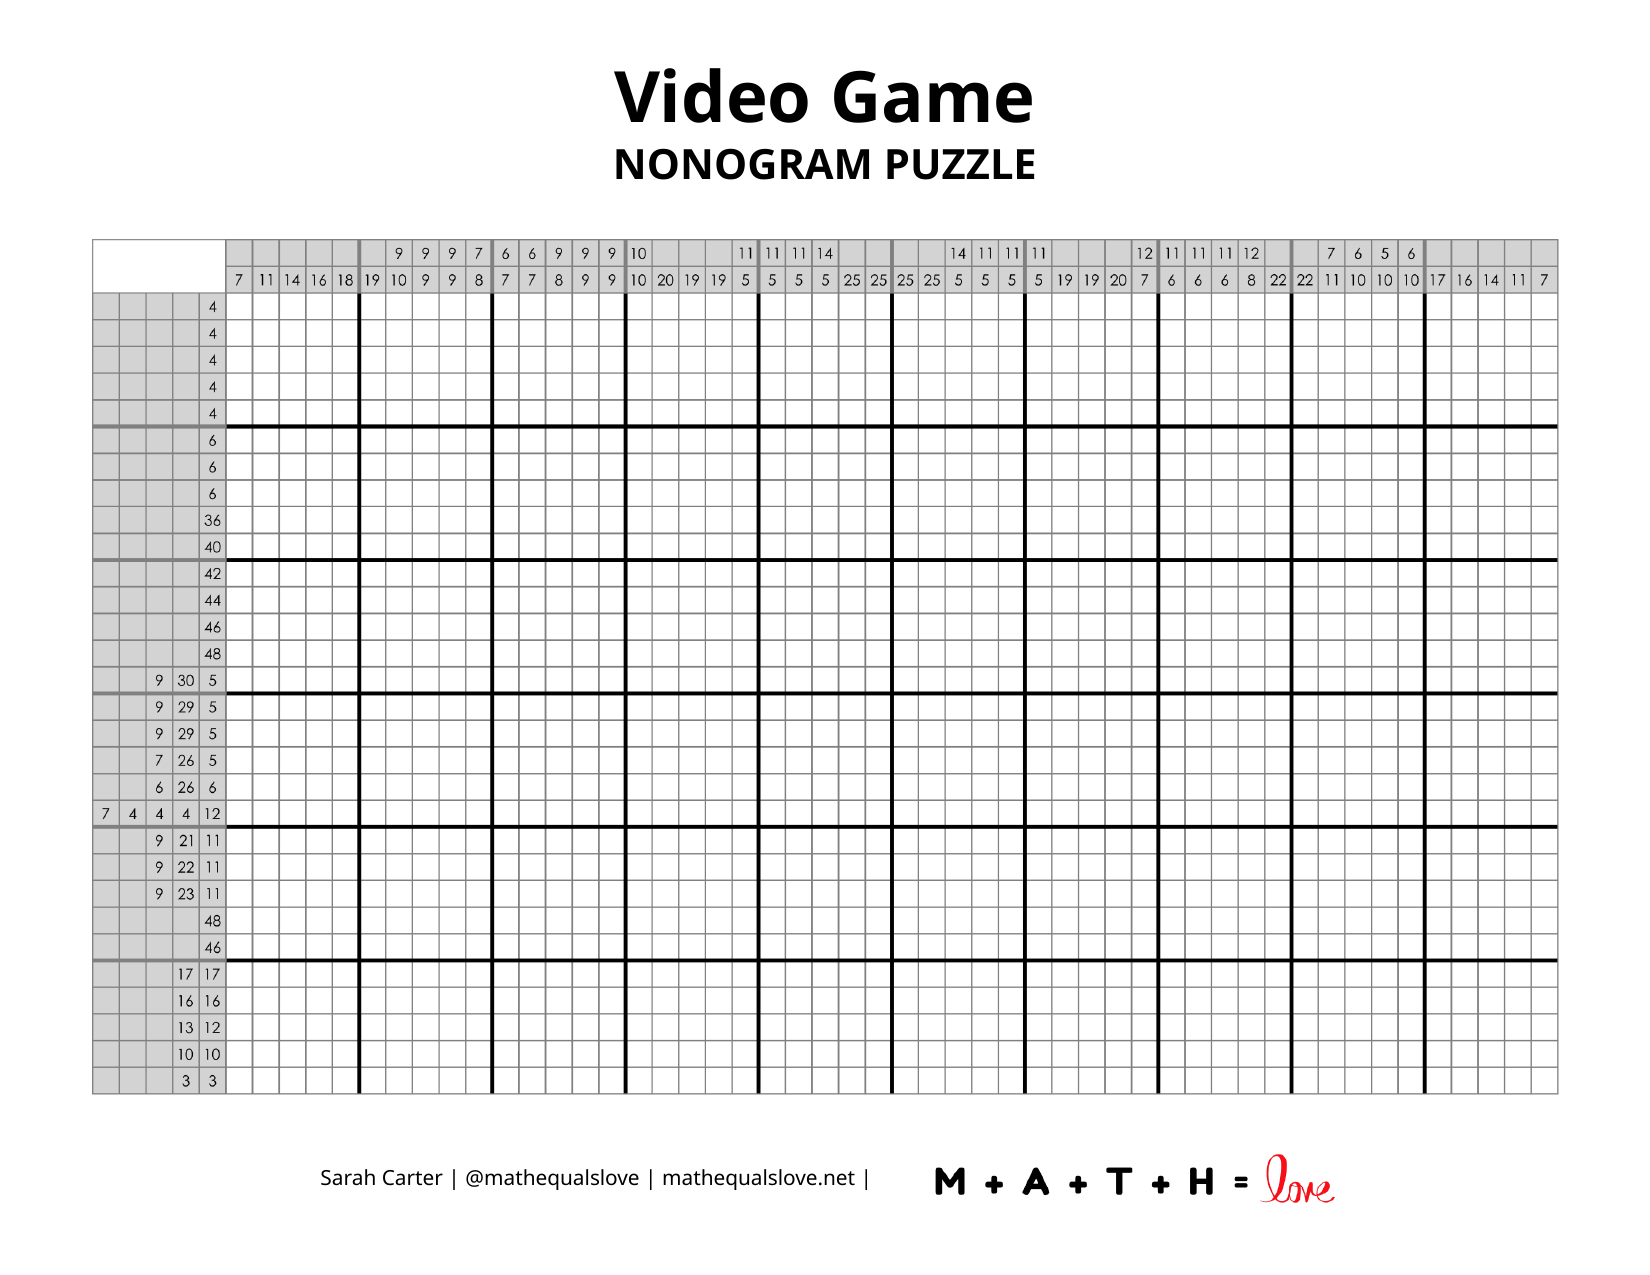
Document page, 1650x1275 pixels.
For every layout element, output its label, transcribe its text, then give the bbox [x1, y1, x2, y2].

text_box NONOGRAM PUZZLE [585, 130, 1065, 196]
text_box Video Game [502, 71, 1148, 138]
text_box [305, 1151, 1345, 1208]
picture [90, 238, 1560, 1095]
